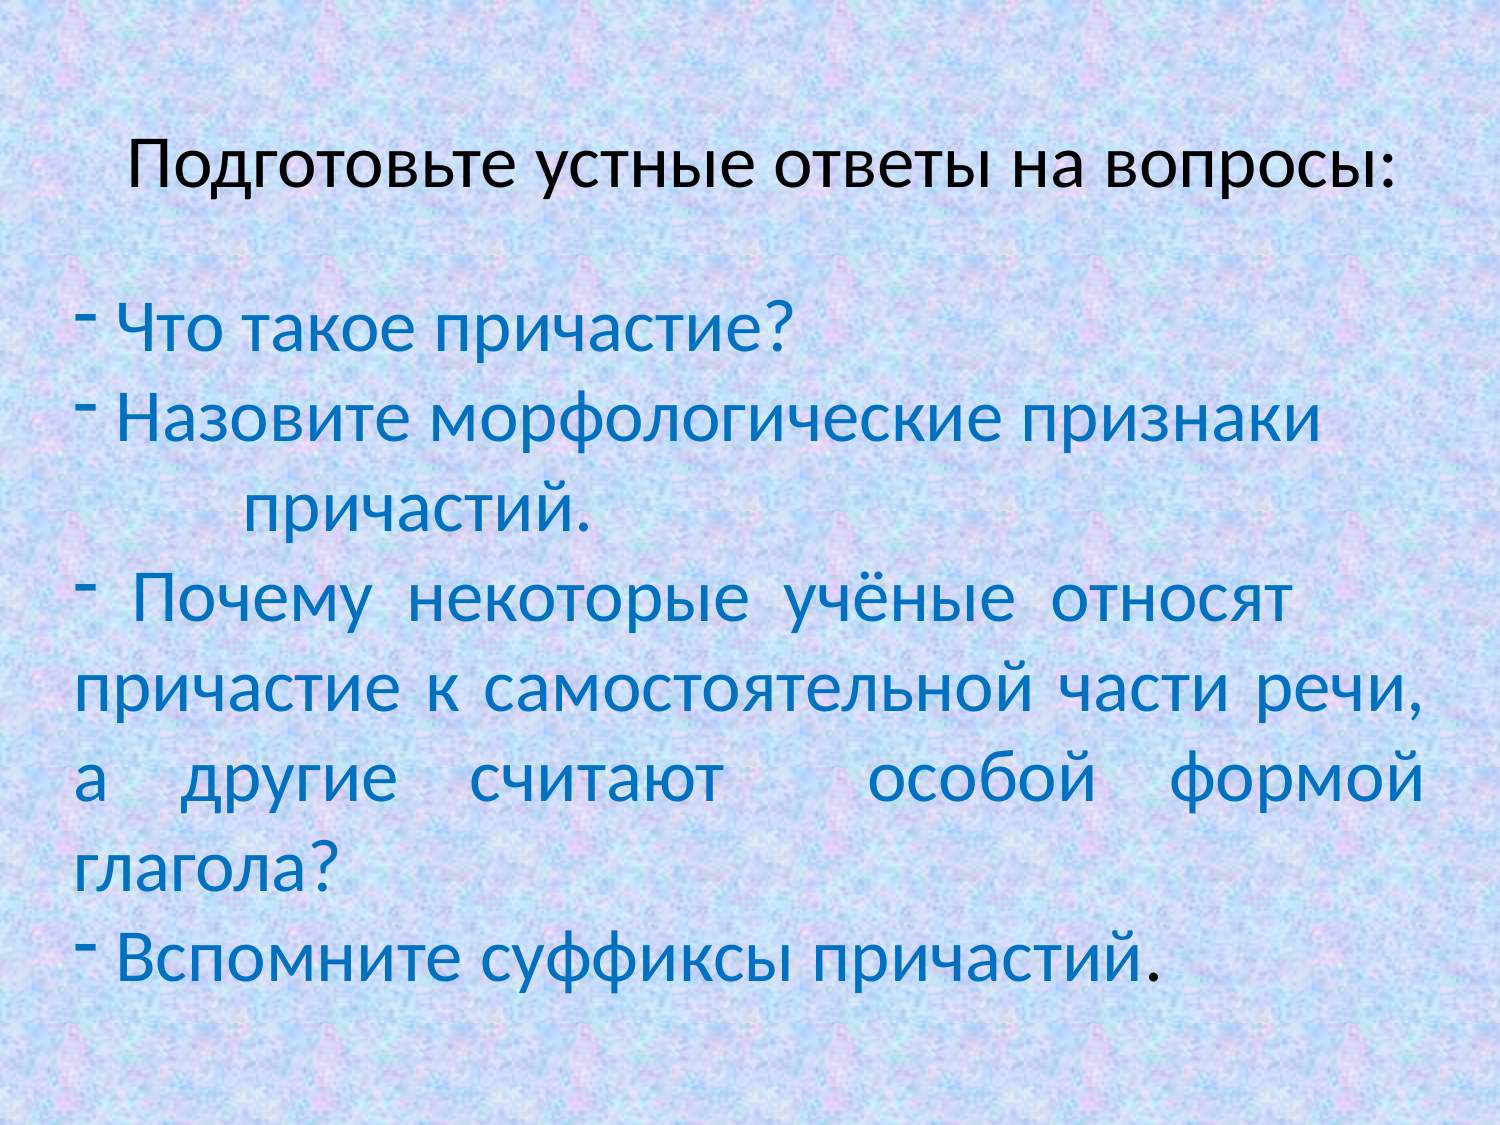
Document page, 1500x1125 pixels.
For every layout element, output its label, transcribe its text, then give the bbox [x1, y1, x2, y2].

text_box Что такое причастие? Назовите морфологические признаки причастий. Почему некоторые учёные относят причастие к самостоятельной части речи, а другие считают особой формой глагола? Вспомните суффиксы причастий. [58, 269, 1442, 1005]
picture [0, 0, 1500, 1125]
text_box Подготовьте устные ответы на вопросы: [112, 105, 1415, 211]
